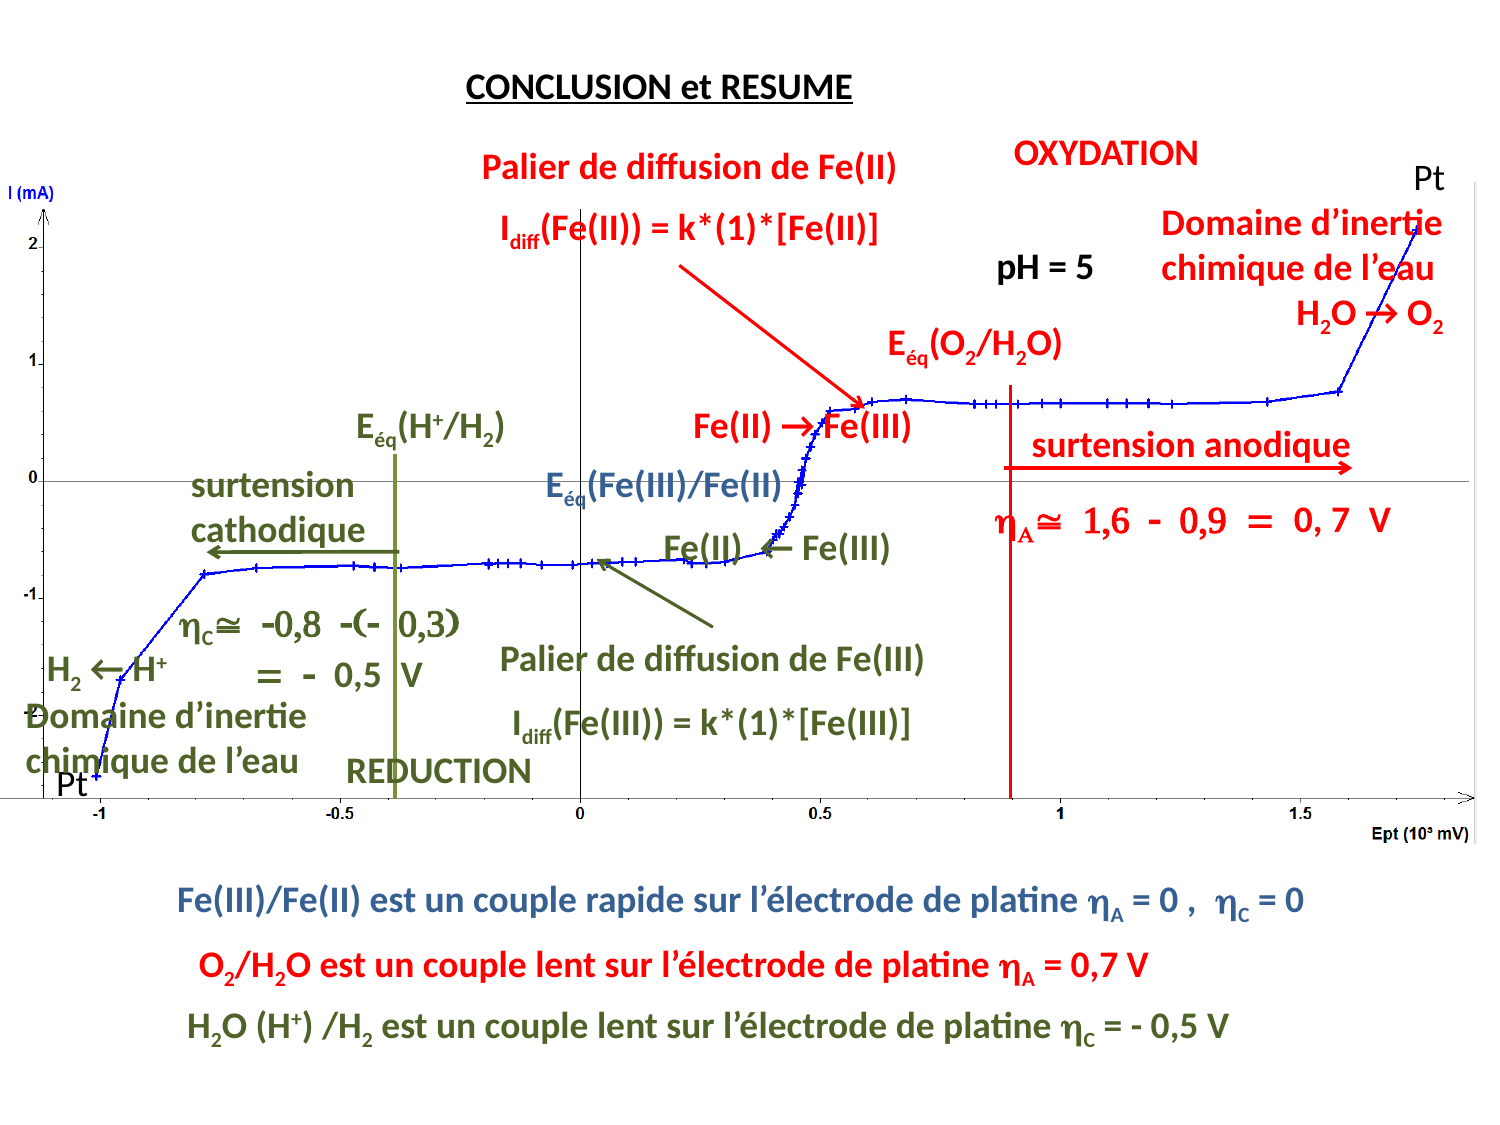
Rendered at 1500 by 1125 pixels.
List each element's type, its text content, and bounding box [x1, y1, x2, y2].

text_box Pt [1398, 145, 1482, 189]
text_box O2/H2O est un couple lent sur l’électrode de platine hA = 0,7 V [184, 932, 1165, 993]
text_box H2O (H+) /H2 est un couple lent sur l’électrode de platine hC = - 0,5 V [172, 993, 1245, 1060]
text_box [596, 558, 714, 628]
text_box CONCLUSION et RESUME [451, 54, 941, 115]
picture [0, 181, 1478, 844]
text_box Palier de diffusion de Fe(II) [467, 134, 913, 180]
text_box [679, 265, 866, 409]
text_box Fe(III)/Fe(II) est un couple rapide sur l’électrode de platine hA = 0 , hC = 0 [162, 868, 1320, 934]
text_box OXYDATION [999, 120, 1215, 180]
